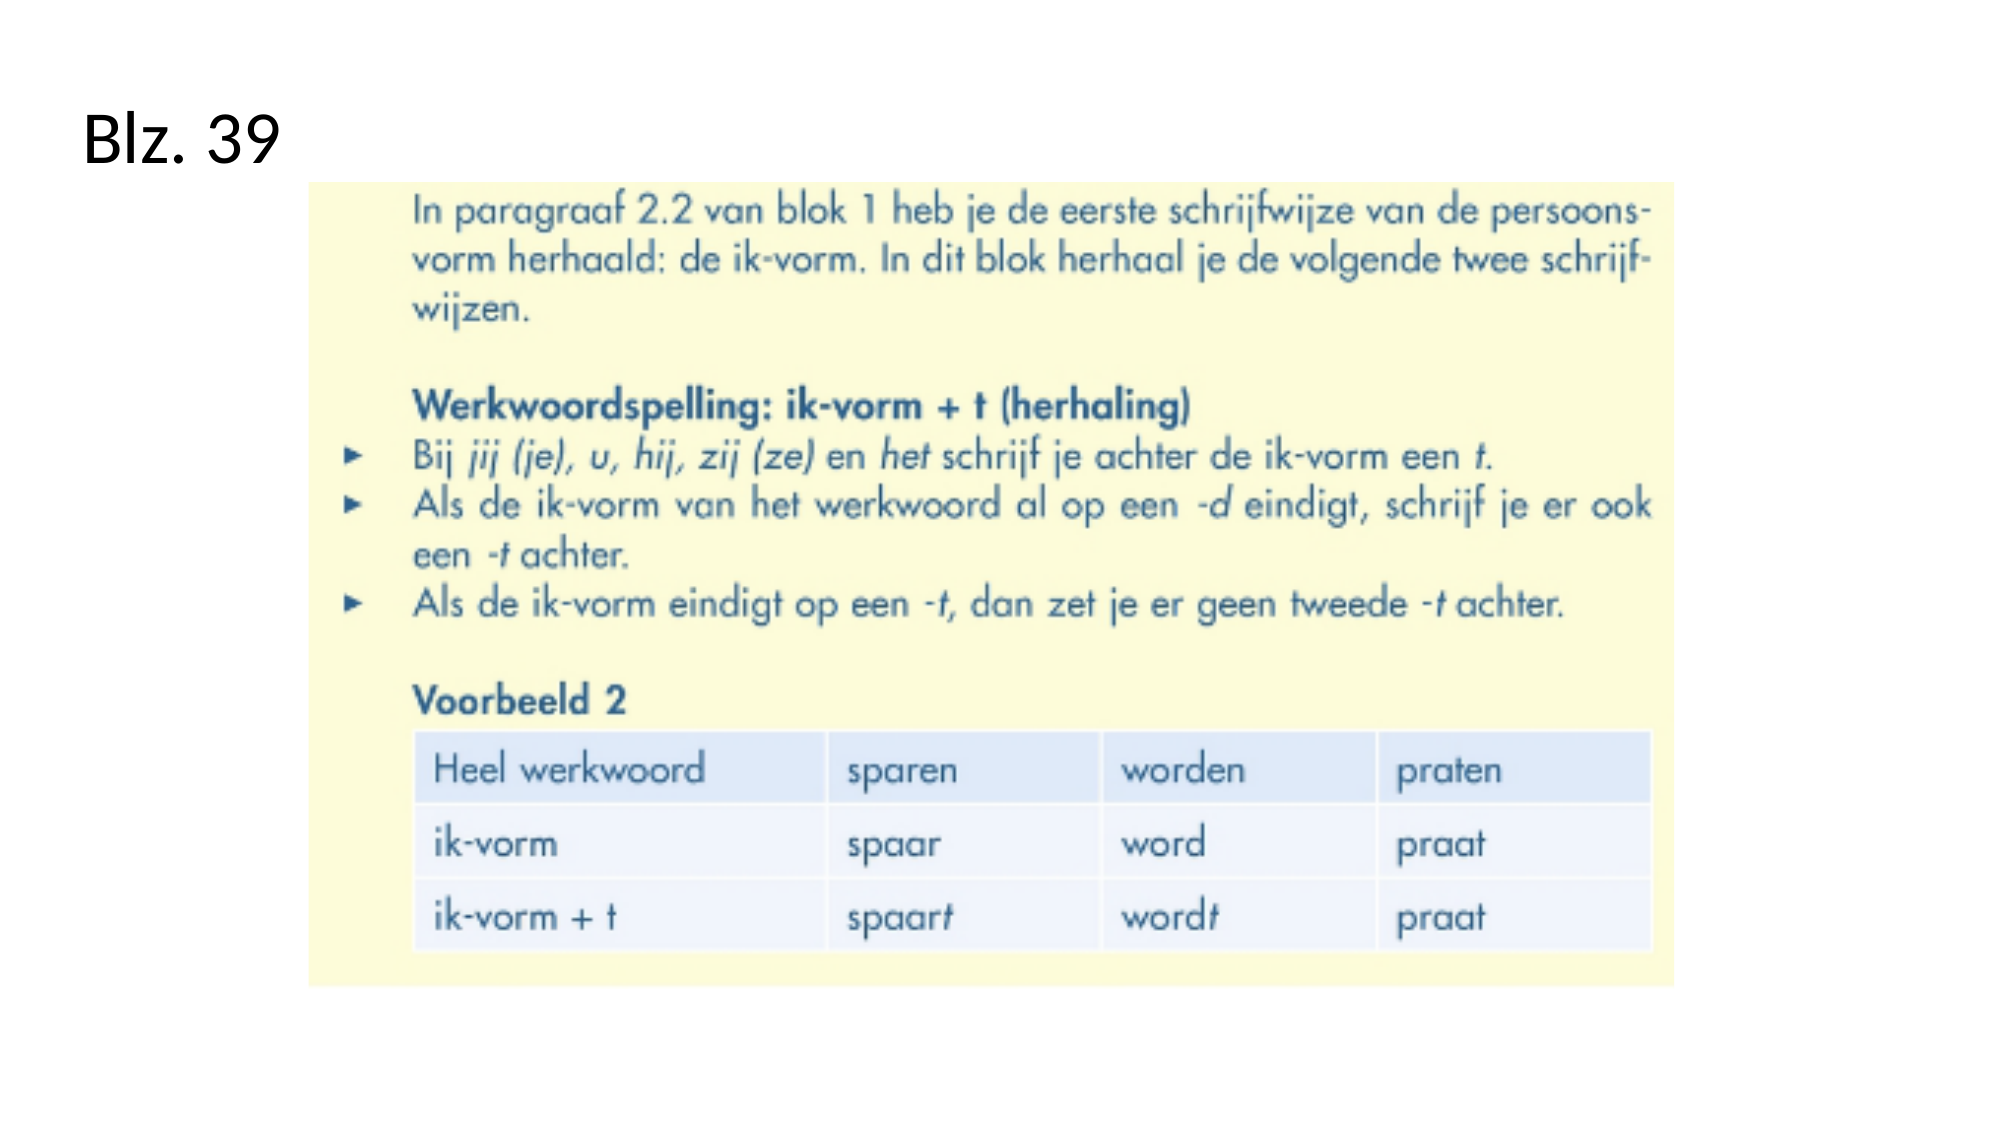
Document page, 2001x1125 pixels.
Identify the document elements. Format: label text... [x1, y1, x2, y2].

picture [308, 182, 1675, 989]
text_box Blz. 39 [67, 91, 363, 183]
